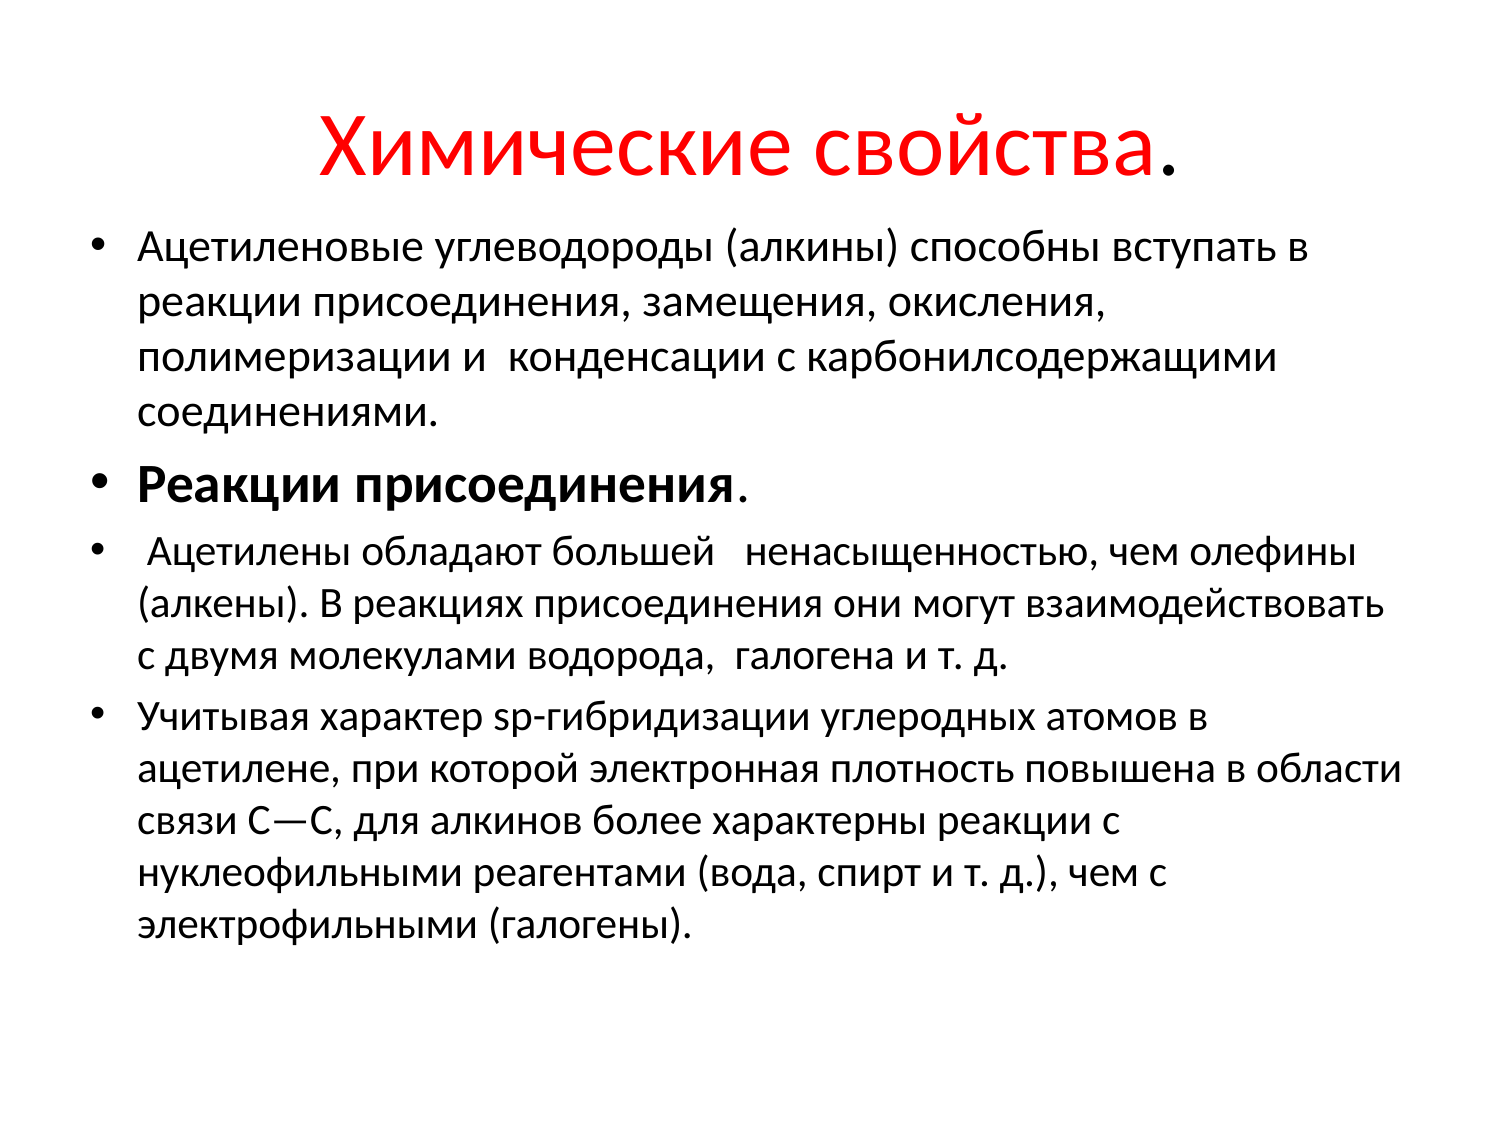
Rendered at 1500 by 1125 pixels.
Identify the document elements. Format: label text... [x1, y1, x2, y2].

title Химические свойства. [75, 45, 1425, 208]
list Ацетиленовые углеводороды (алкины) способны вступать в реакции присоединения, замещения, окисления, полимеризации и конденсации с карбонилсодержащими соединениями. Реакции присоединения. Ацетилены обладают большей ненасыщенностью, чем олефины (алкены). В реакциях присоединения они могут взаимодействовать с двумя молекулами водорода, галогена и т. д. Учитывая характер sp-гибридизации углеродных атомов в ацетилене, при которой электронная плотность повышена в области связи С—С, для алкинов более характерны реакции с нуклеофильными реагентами (вода, спирт и т. д.), чем с электрофильными (галогены). [75, 208, 1425, 1005]
